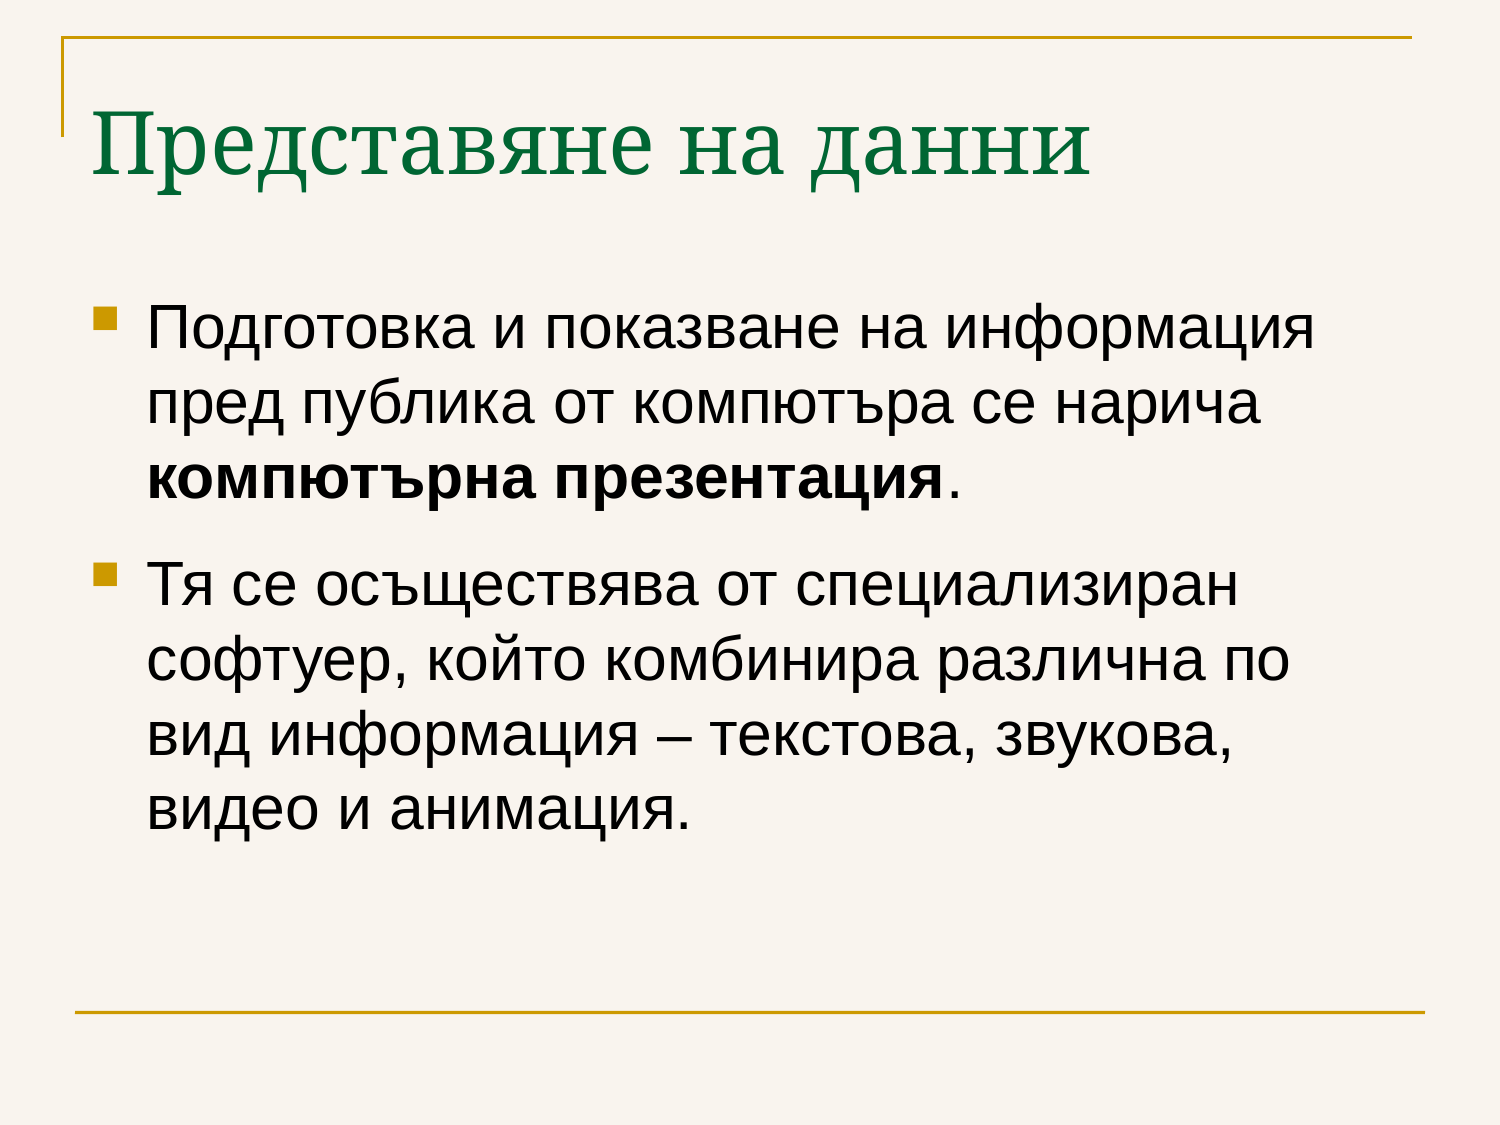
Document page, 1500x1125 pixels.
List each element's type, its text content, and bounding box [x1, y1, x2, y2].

list Подготовка и показване на информация пред публика от компютъра се нарича компютърна презентация. Тя се осъществява от специализиран софтуер, който комбинира различна по вид информация – текстова, звукова, видео и анимация. [74, 278, 1426, 1022]
title Представяне на данни [74, 45, 1426, 233]
